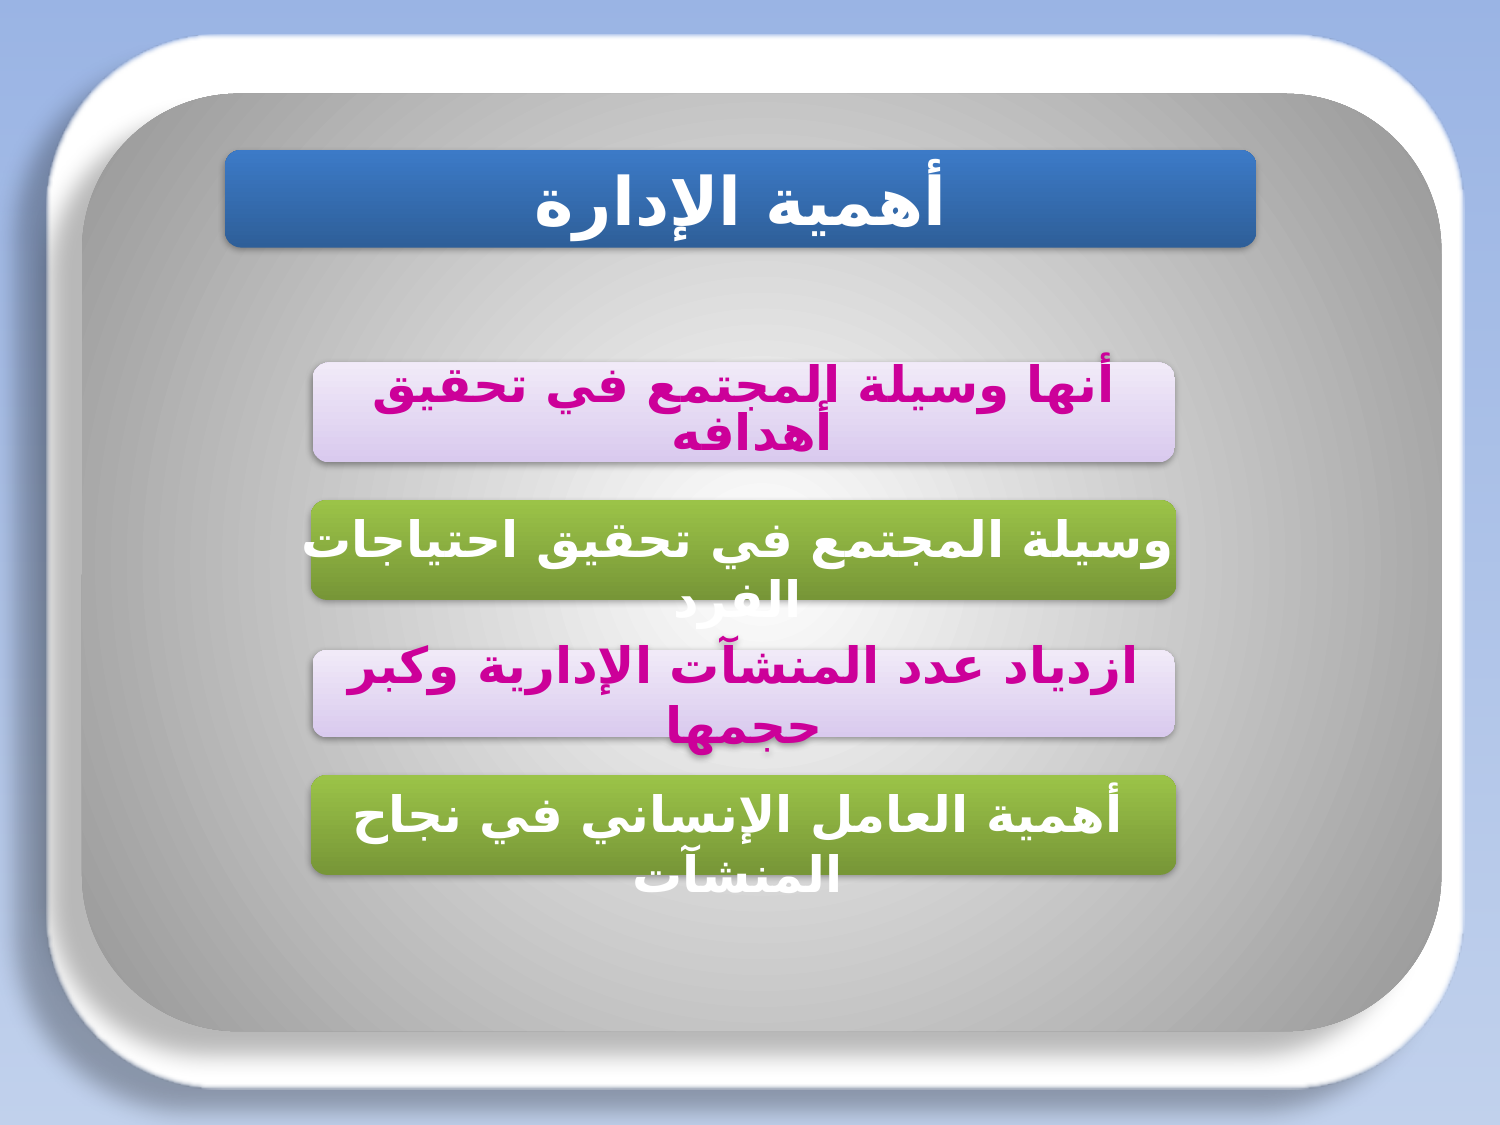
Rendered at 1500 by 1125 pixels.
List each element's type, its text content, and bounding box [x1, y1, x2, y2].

text_box أهمية الإدارة [224, 149, 1257, 248]
text_box [0, 0, 1500, 1125]
text_box أنها وسيلة المجتمع في تحقيق أهدافه [311, 361, 1176, 464]
text_box [79, 91, 1444, 1034]
text_box [49, 34, 1468, 1089]
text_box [237, 774, 1238, 876]
text_box ازدياد عدد المنشآت الإدارية وكبر حجمها [311, 649, 1176, 739]
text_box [237, 499, 1238, 601]
